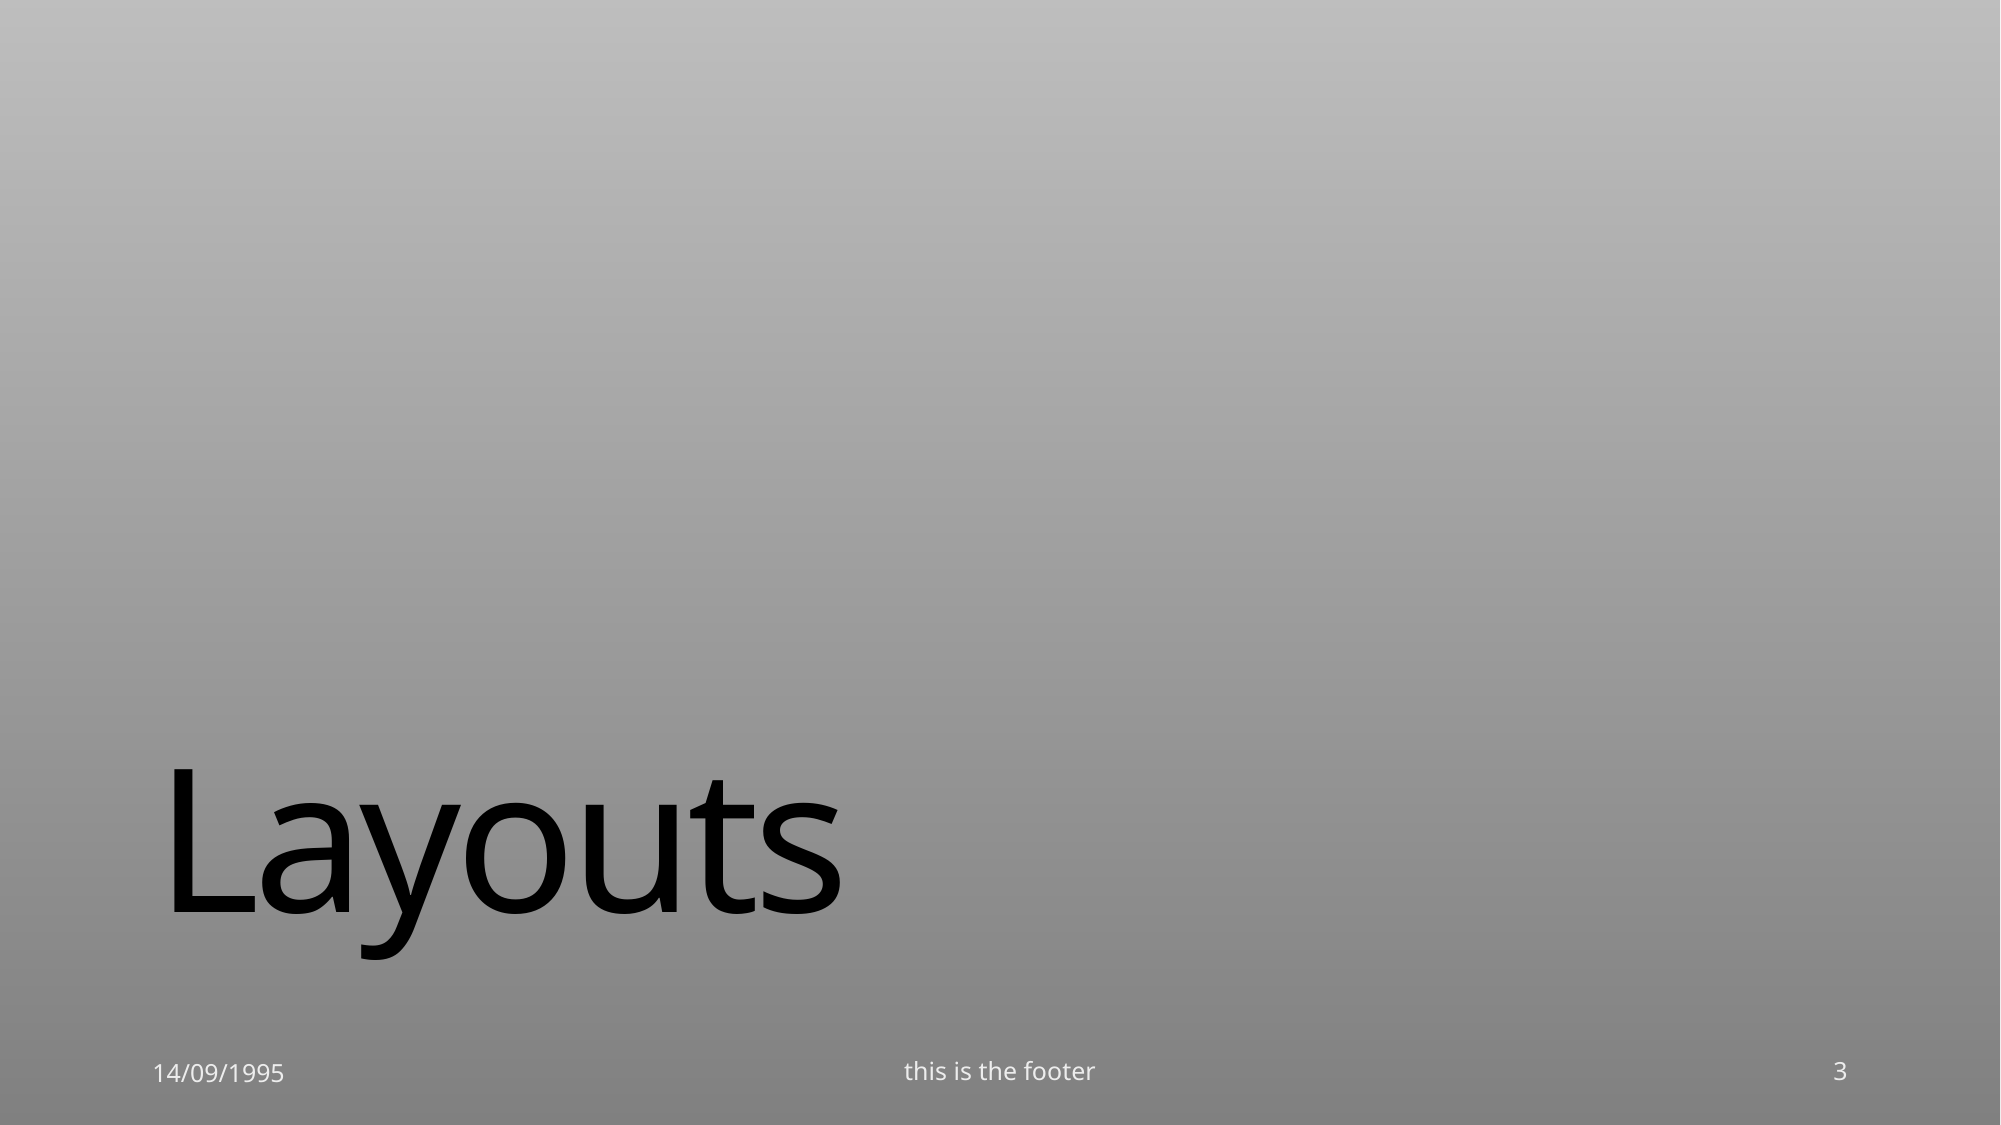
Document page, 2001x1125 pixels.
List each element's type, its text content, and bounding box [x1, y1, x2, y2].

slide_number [137, 1042, 588, 1103]
picture [0, 0, 2001, 1125]
title Layouts [140, 732, 1641, 1002]
slide_number ‹#› [1412, 1042, 1863, 1103]
footer this is the footer [662, 1042, 1338, 1103]
